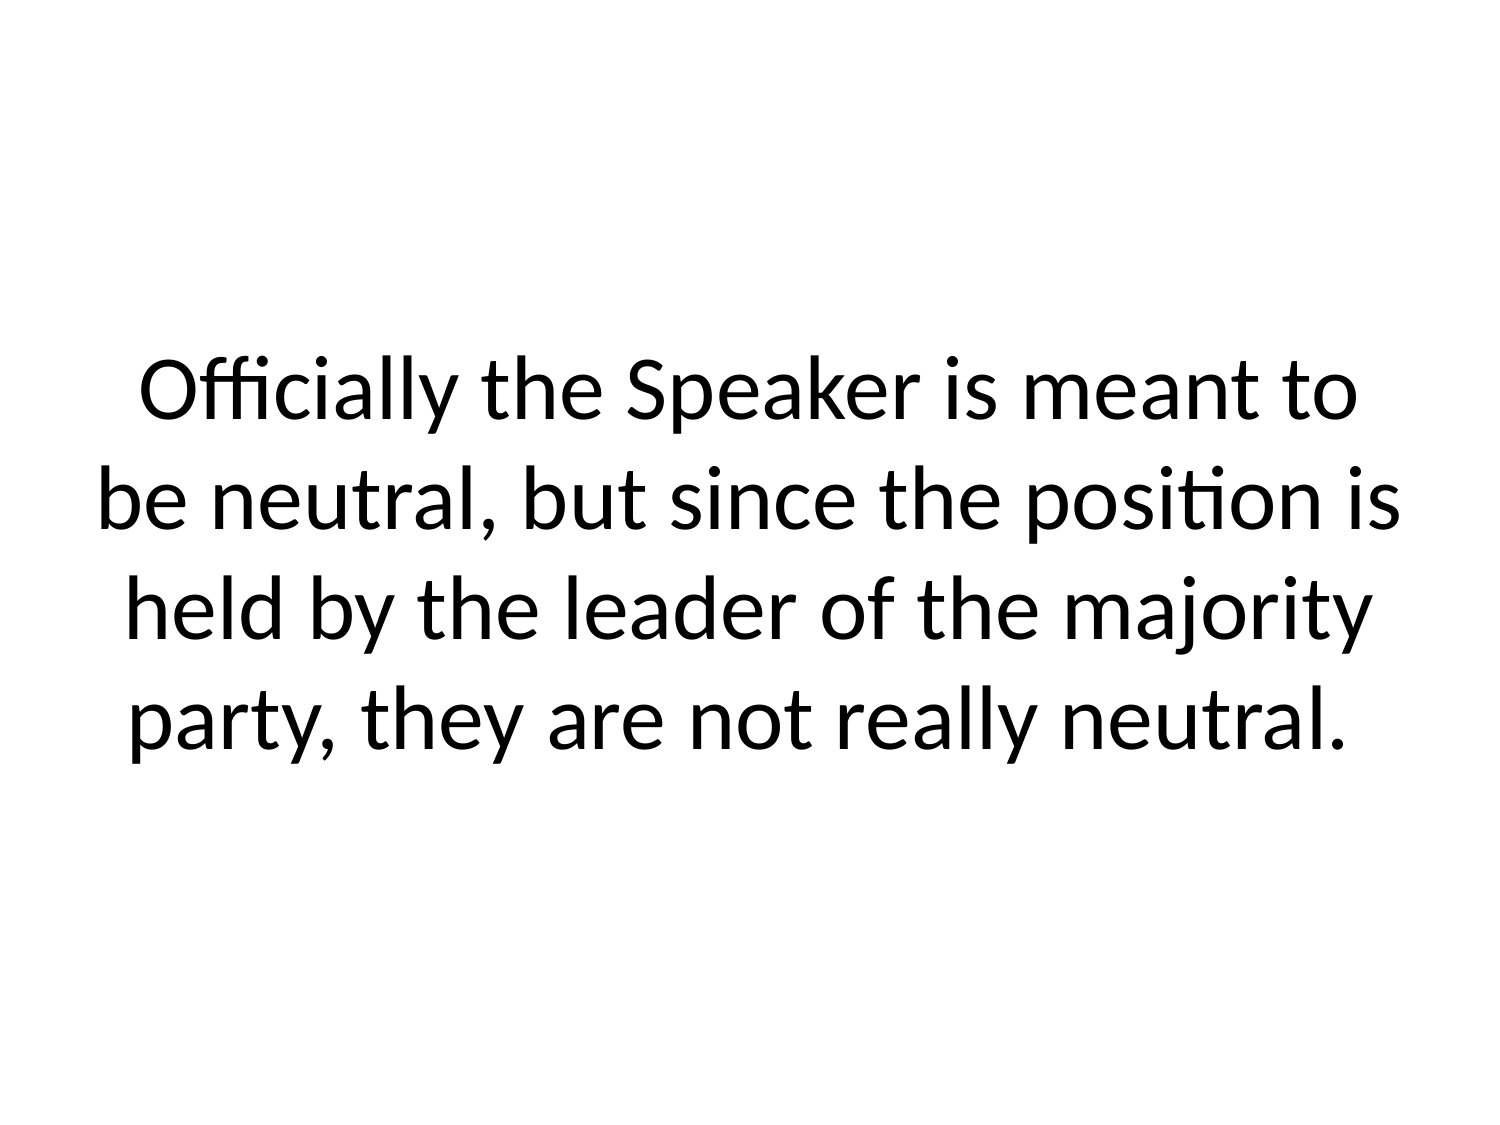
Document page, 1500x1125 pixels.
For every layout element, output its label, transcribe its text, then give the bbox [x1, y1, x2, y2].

title Officially the Speaker is meant to be neutral, but since the position is held by the leader of the majority party, they are not really neutral. [74, 44, 1426, 1051]
